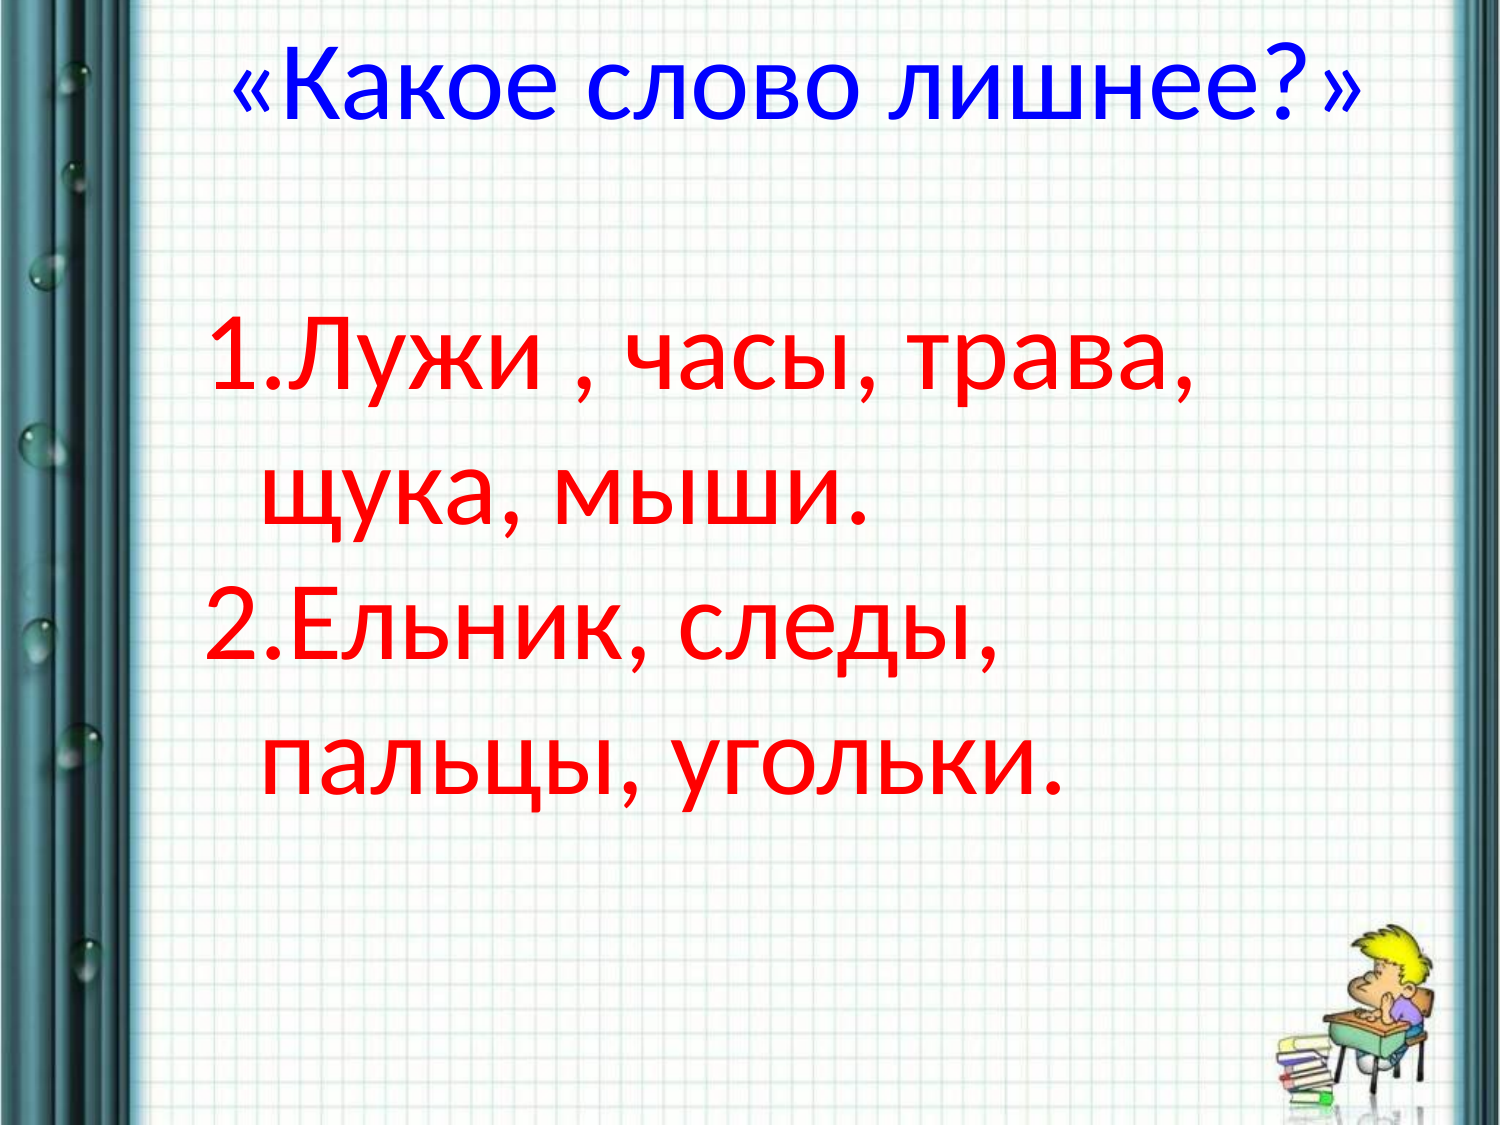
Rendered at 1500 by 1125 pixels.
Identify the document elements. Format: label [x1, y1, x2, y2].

list [0, 0, 1500, 1125]
